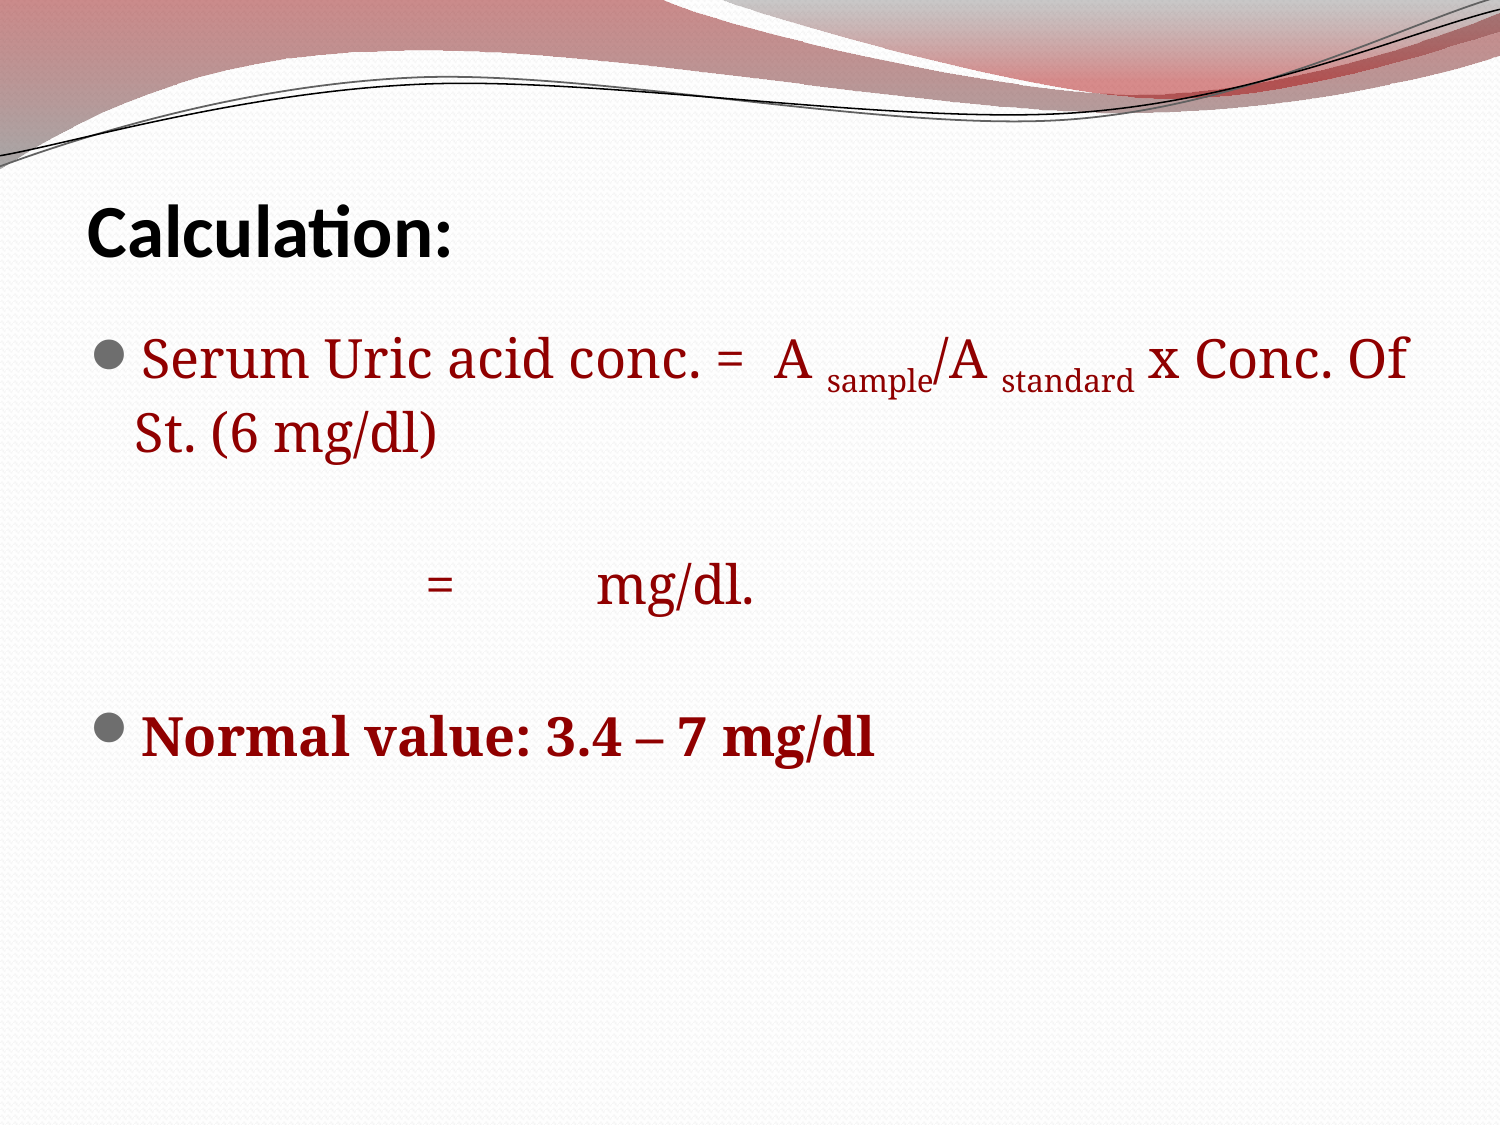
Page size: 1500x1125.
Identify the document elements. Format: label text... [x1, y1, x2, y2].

title Calculation: [87, 174, 1438, 363]
list Serum Uric acid conc. = A sample/A standard x Conc. Of St. (6 mg/dl) = mg/dl. Normal value: 3.4 – 7 mg/dl [75, 317, 1425, 1038]
